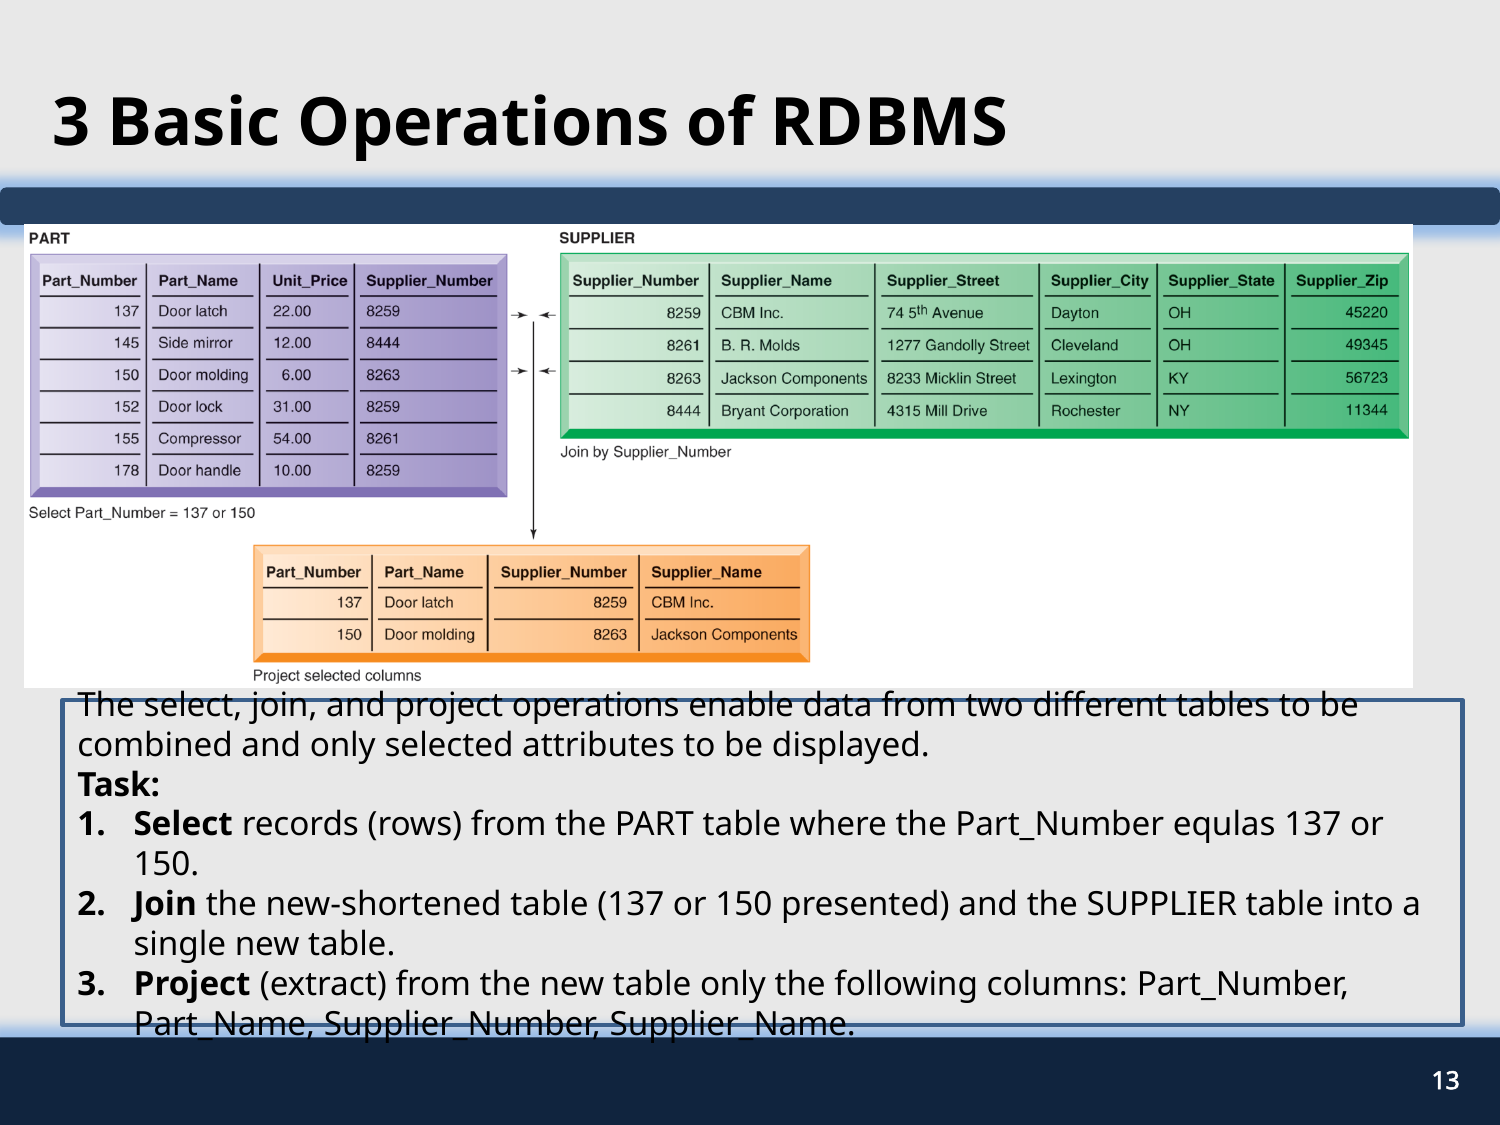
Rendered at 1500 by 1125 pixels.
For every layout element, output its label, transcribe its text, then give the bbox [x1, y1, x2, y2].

slide_number 13 [1412, 1050, 1475, 1113]
title 3 Basic Operations of RDBMS [37, 62, 1338, 176]
picture [24, 224, 1413, 688]
text_box The select, join, and project operations enable data from two different tables to be combined and only selected attributes to be displayed. Task: Select records (rows) from the PART table where the Part_Number equlas 137 or 150. Join the new-shortened table (137 or 150 presented) and the SUPPLIER table into a single new table. Project (extract) from the new table only the following columns: Part_Number, Part_Name, Supplier_Number, Supplier_Name. [60, 698, 1465, 1027]
